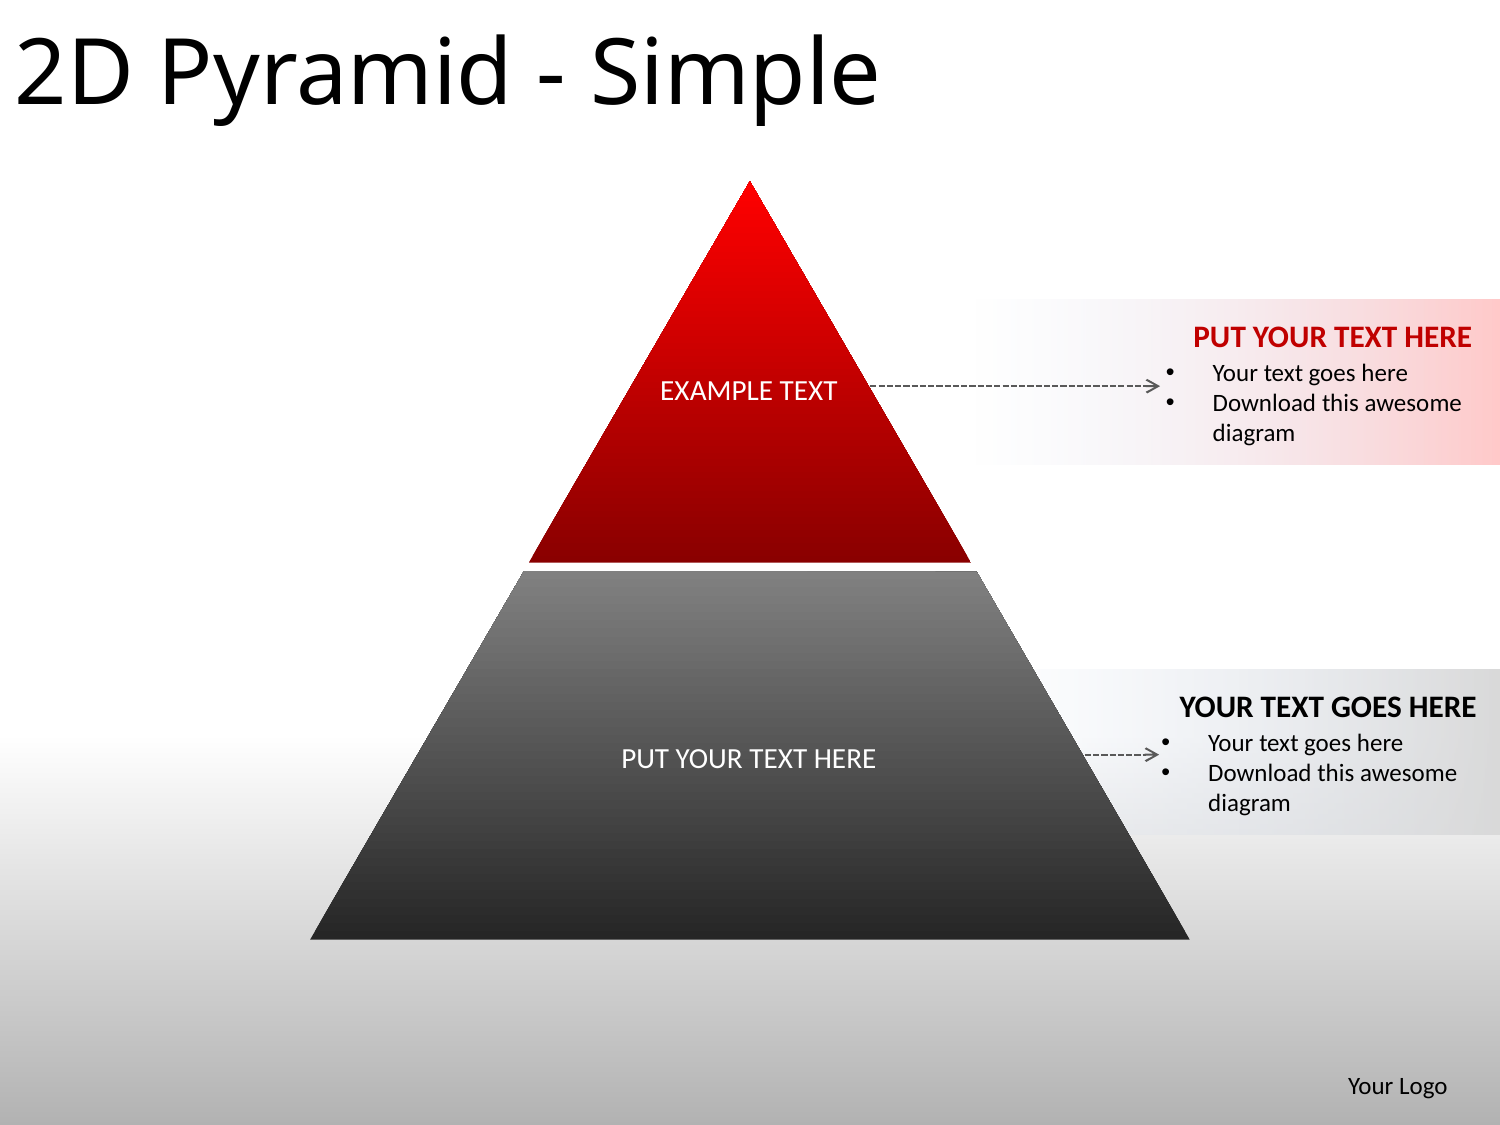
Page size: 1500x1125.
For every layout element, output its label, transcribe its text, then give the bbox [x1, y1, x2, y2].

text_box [1195, 299, 1500, 465]
text_box 2D Pyramid - Simple [0, 5, 1500, 131]
text_box Your Logo [1287, 1062, 1463, 1108]
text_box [1195, 669, 1500, 836]
text_box [0, 557, 1500, 1125]
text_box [309, 181, 1190, 940]
